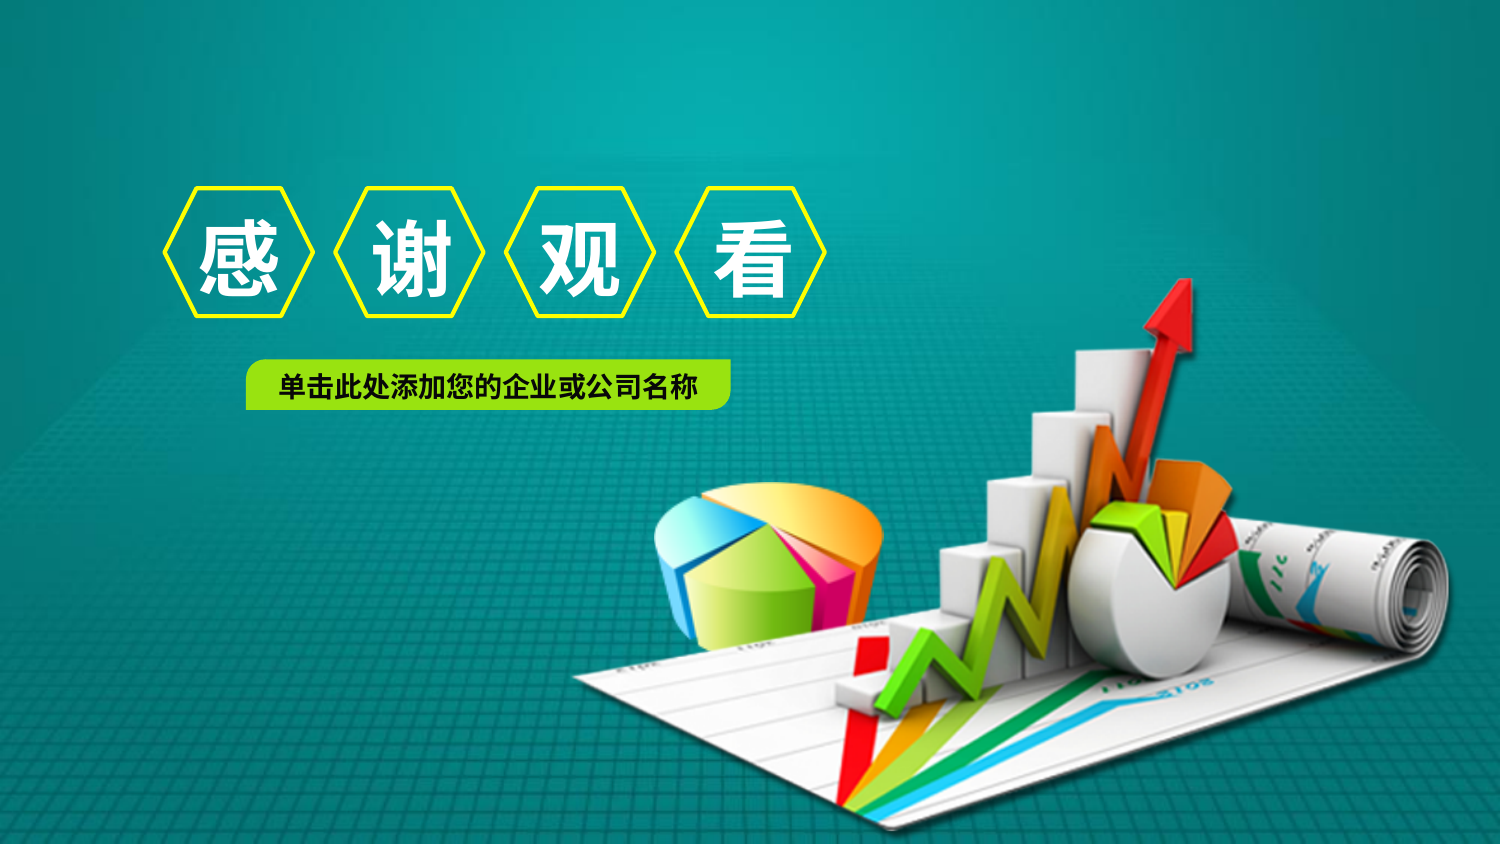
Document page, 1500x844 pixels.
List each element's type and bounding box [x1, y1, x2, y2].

picture [0, 0, 1500, 844]
text_box [334, 187, 484, 317]
text_box [505, 187, 655, 317]
text_box [164, 187, 314, 317]
text_box [676, 187, 826, 317]
